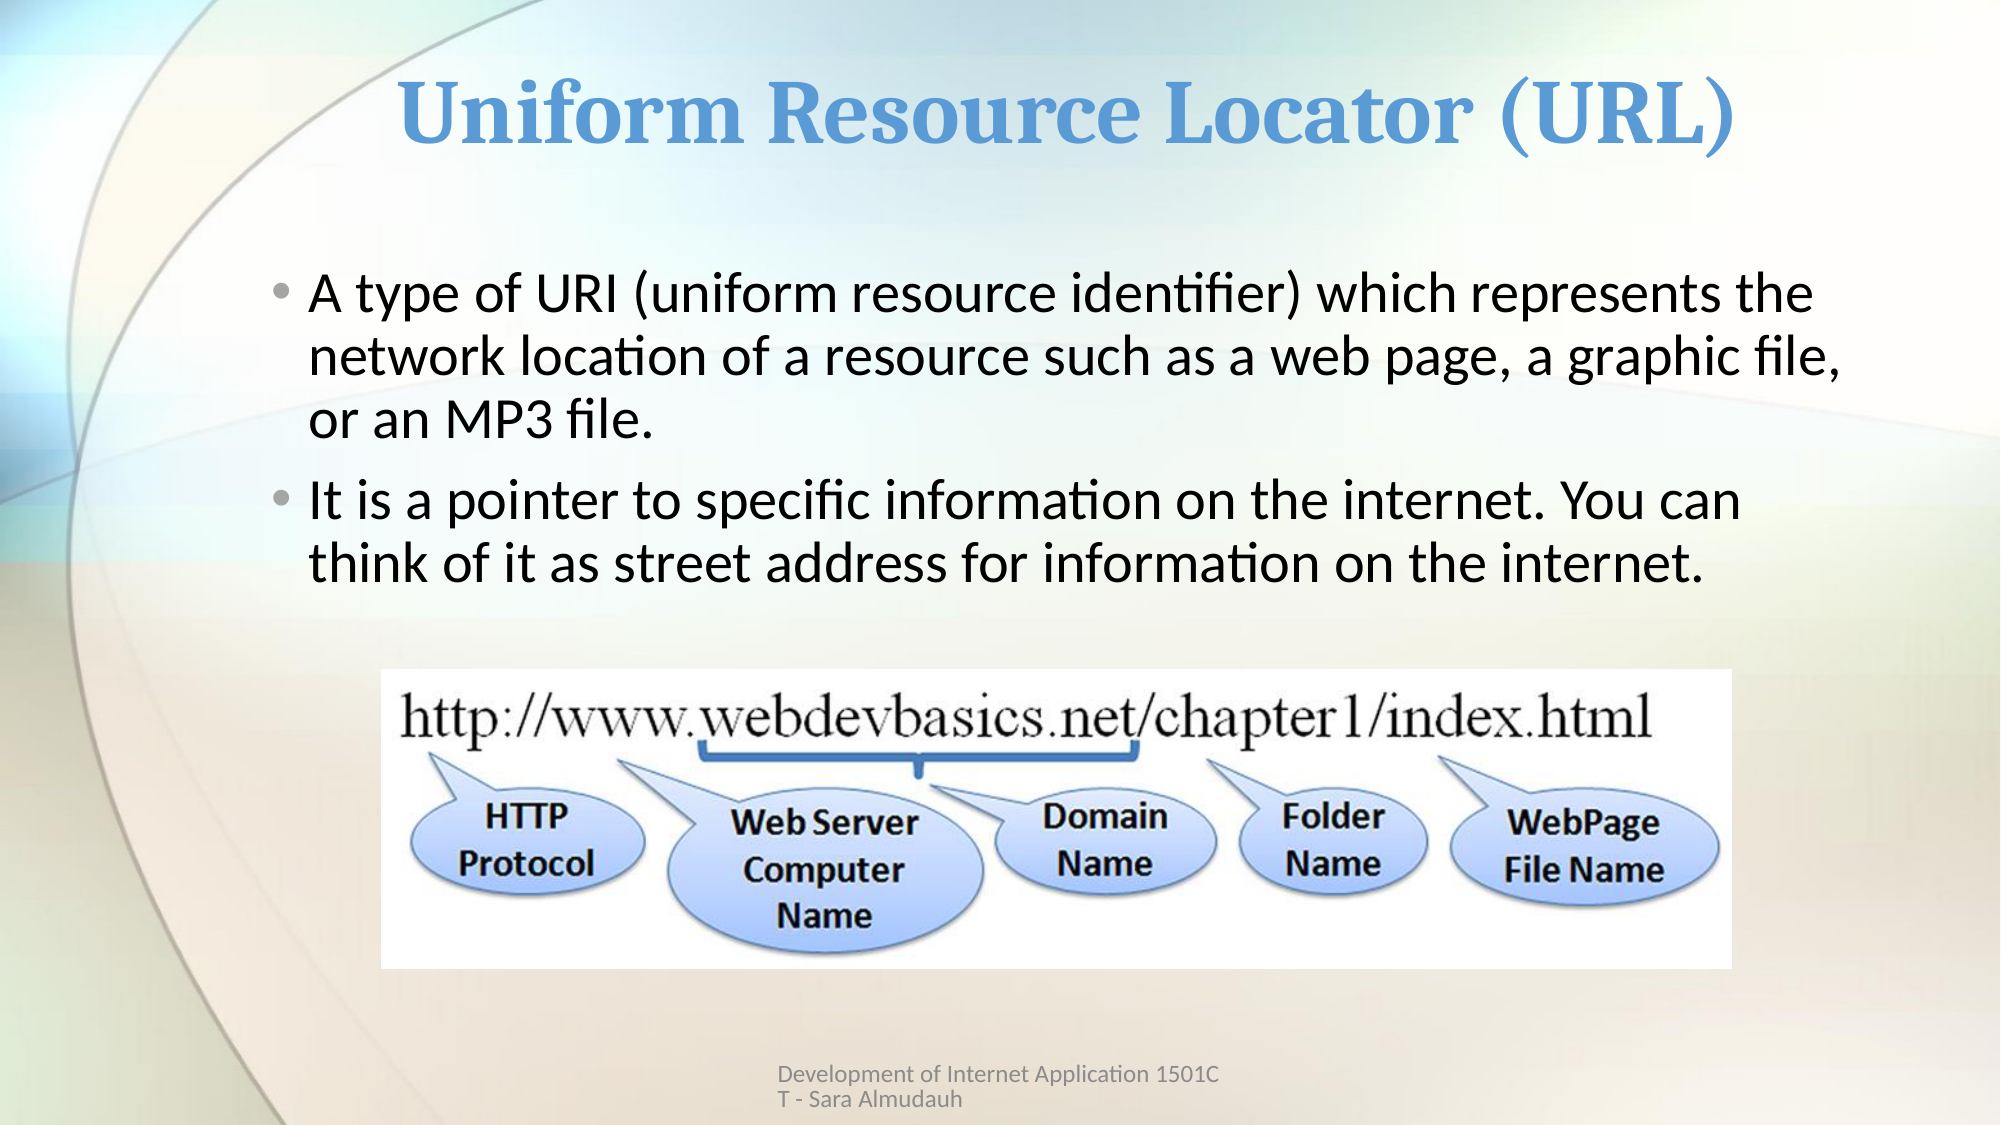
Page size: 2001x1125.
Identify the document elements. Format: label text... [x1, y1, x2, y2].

title Uniform Resource Locator (URL) [381, 28, 1863, 186]
footer Development of Internet Application 1501CT - Sara Almudauh [762, 1042, 1238, 1103]
picture [0, 0, 2001, 1125]
list A type of URI (uniform resource identifier) which represents the network location of a resource such as a web page, a graphic file, or an MP3 file. It is a pointer to specific information on the internet. You can think of it as street address for information on the internet. [256, 255, 1863, 969]
